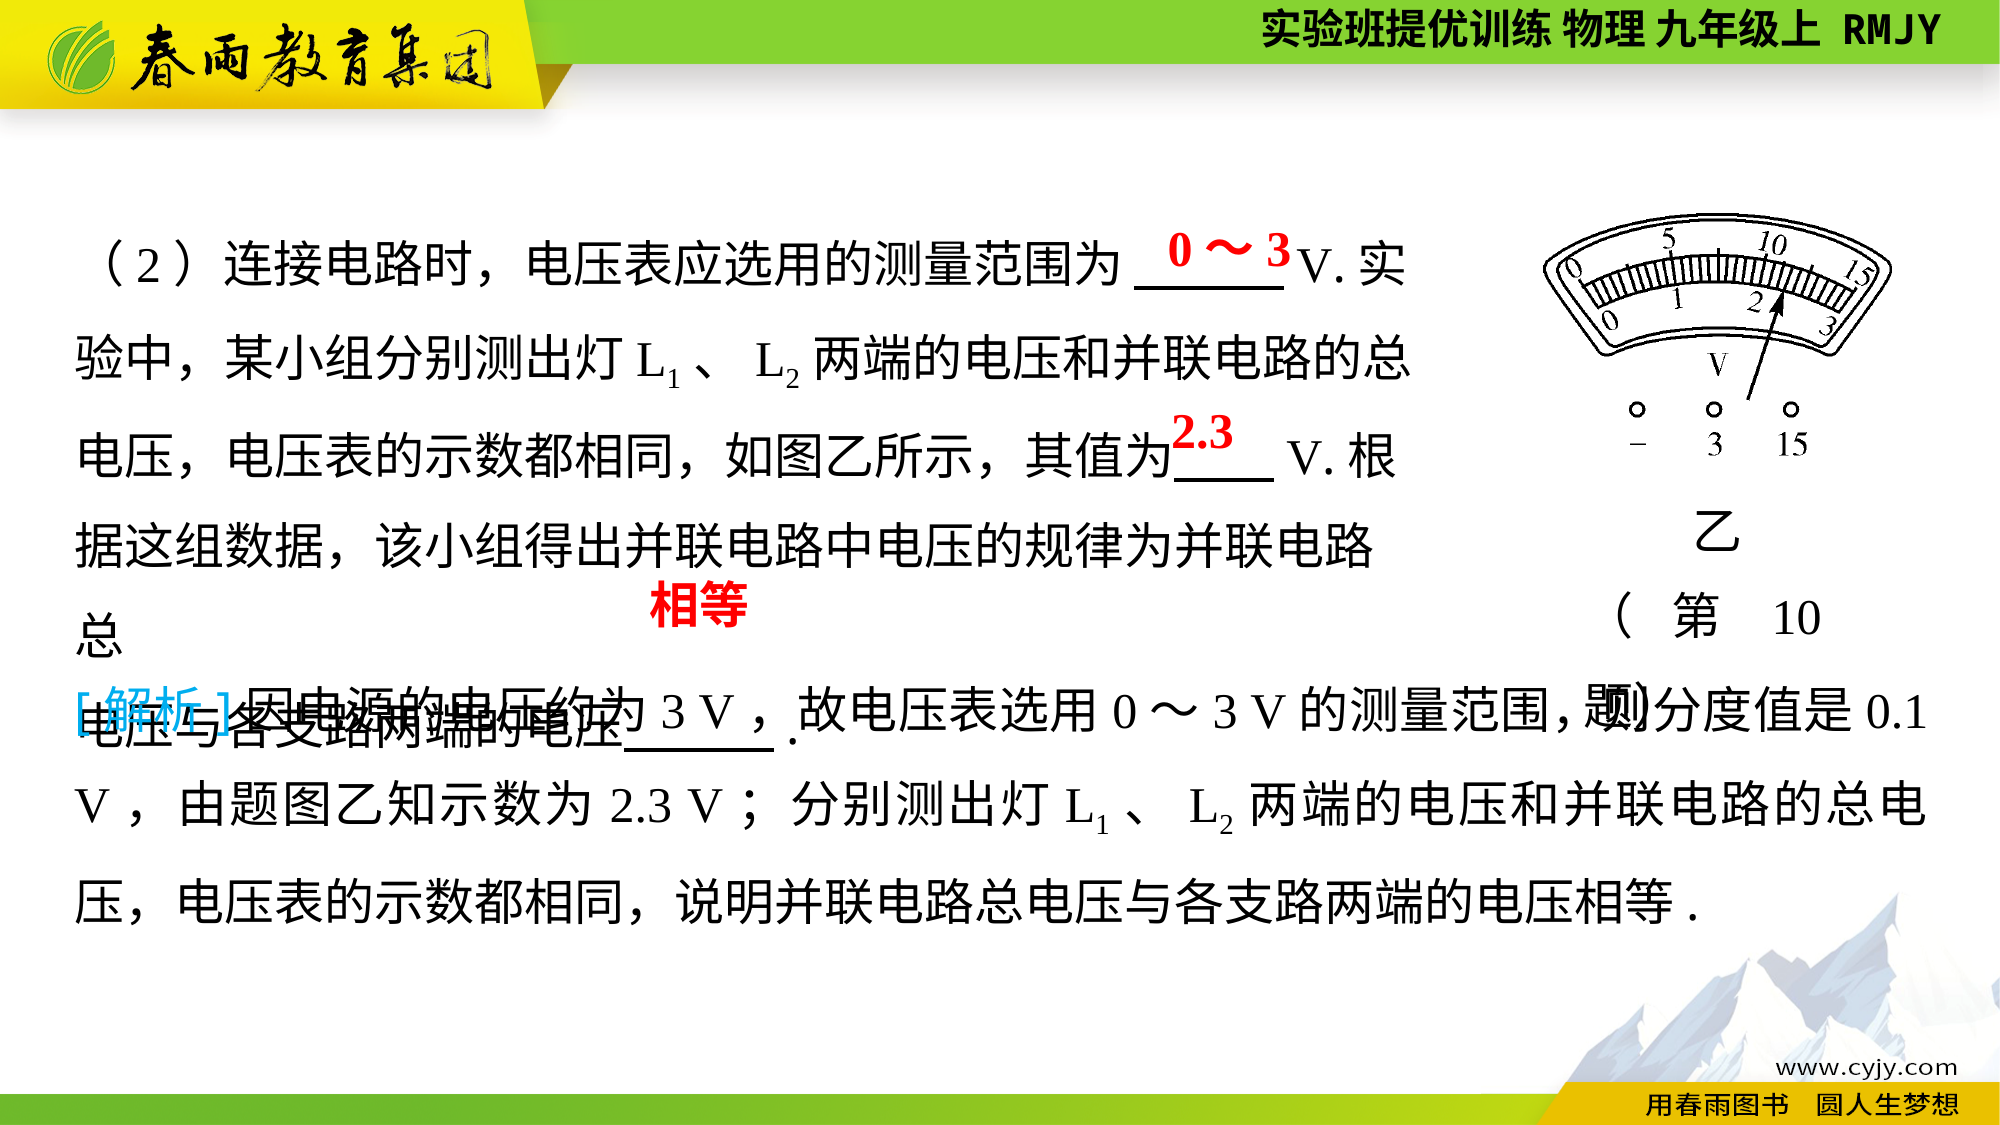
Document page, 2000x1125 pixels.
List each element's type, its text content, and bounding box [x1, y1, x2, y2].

text_box 2.3 [1156, 391, 1249, 467]
text_box 0～3 [1152, 209, 1307, 285]
text_box 相等 [634, 566, 765, 640]
text_box [解析]因电源的电压约为3 V，故电压表选用0～3 V的测量范围，则分度值是0.1 V，由题图乙知示数为2.3 V；分别测出灯L1、L2两端的电压和并联电路的总电压，电压表的示数都相同，说明并联电路总电压与各支路两端的电压相等. [59, 640, 1944, 938]
picture [0, 0, 2000, 1125]
list （2）连接电路时，电压表应选用的测量范围为 V.实验中，某小组分别测出灯L1、L2两端的电压和并联电路的总电压，电压表的示数都相同，如图乙所示，其值为 V.根据这组数据，该小组得出并联电路中电压的规律为并联电路总 电压与各支路两端的电压 . [59, 194, 1437, 640]
text_box 乙 [1677, 465, 1757, 547]
text_box （第10题） [1568, 547, 1849, 640]
